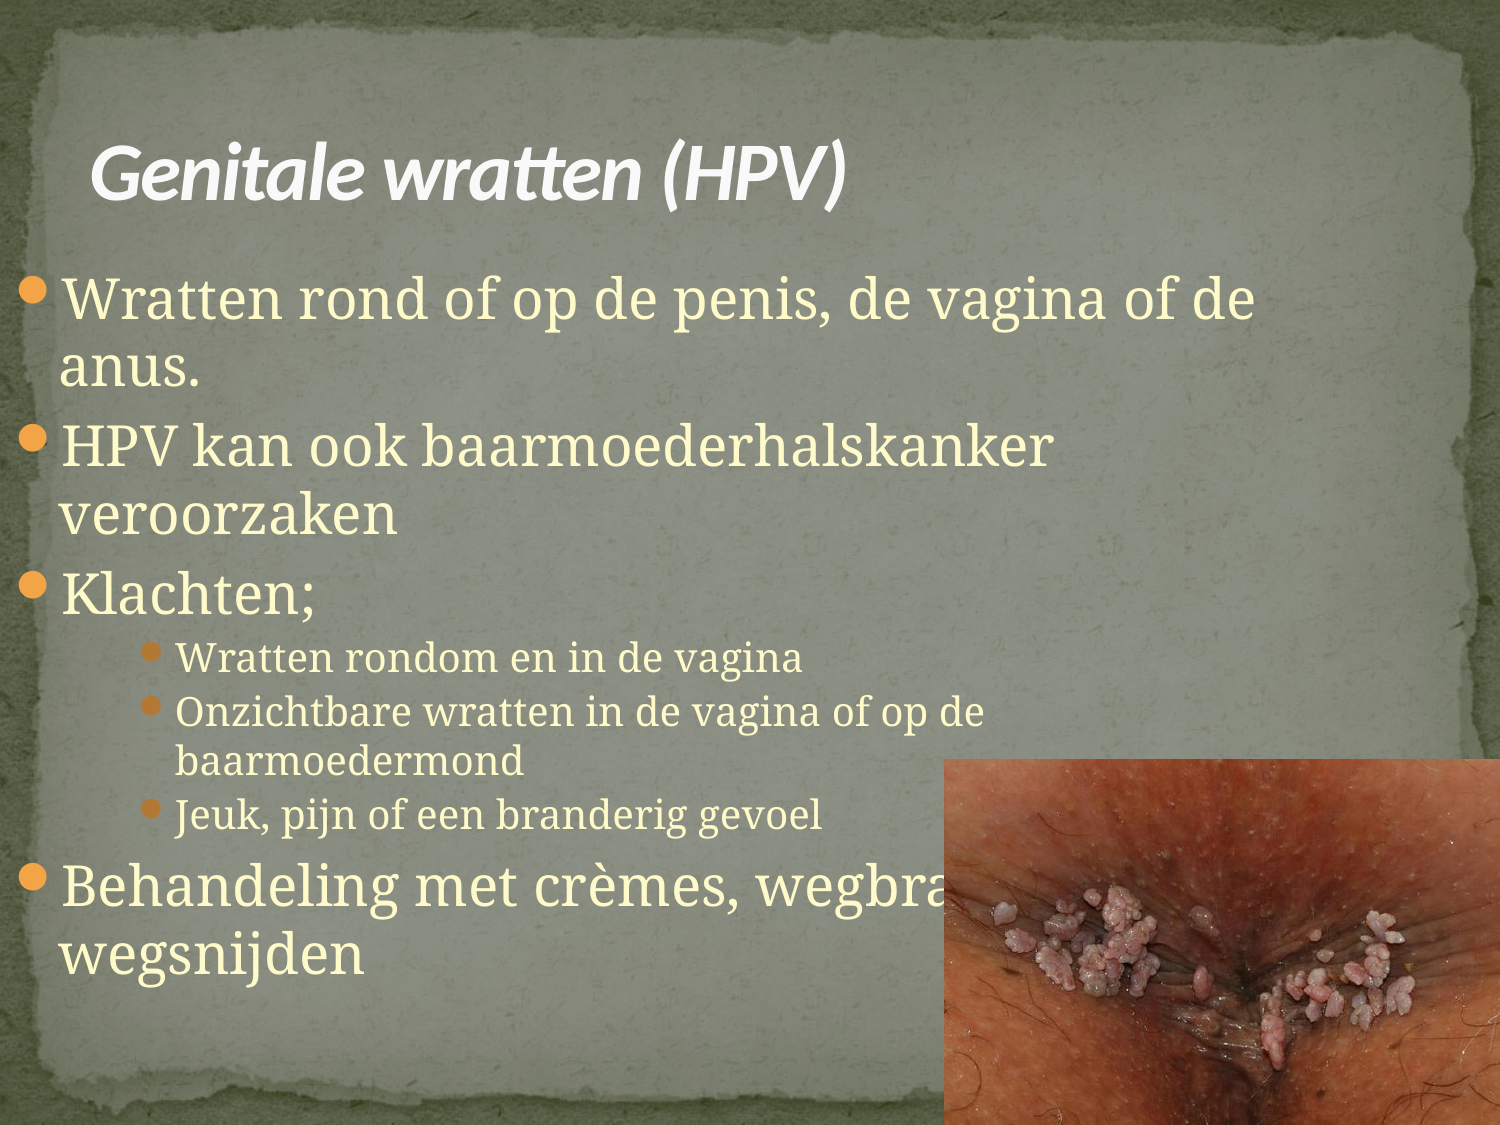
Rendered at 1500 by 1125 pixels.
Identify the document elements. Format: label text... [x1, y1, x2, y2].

picture [944, 759, 1500, 1125]
title Genitale wratten (HPV) [74, 24, 1425, 225]
list Wratten rond of op de penis, de vagina of de anus. HPV kan ook baarmoederhalskanker veroorzaken Klachten; Wratten rondom en in de vagina Onzichtbare wratten in de vagina of op de baarmoedermond Jeuk, pijn of een branderig gevoel Behandeling met crèmes, wegbranden of wegsnijden [0, 255, 1350, 998]
